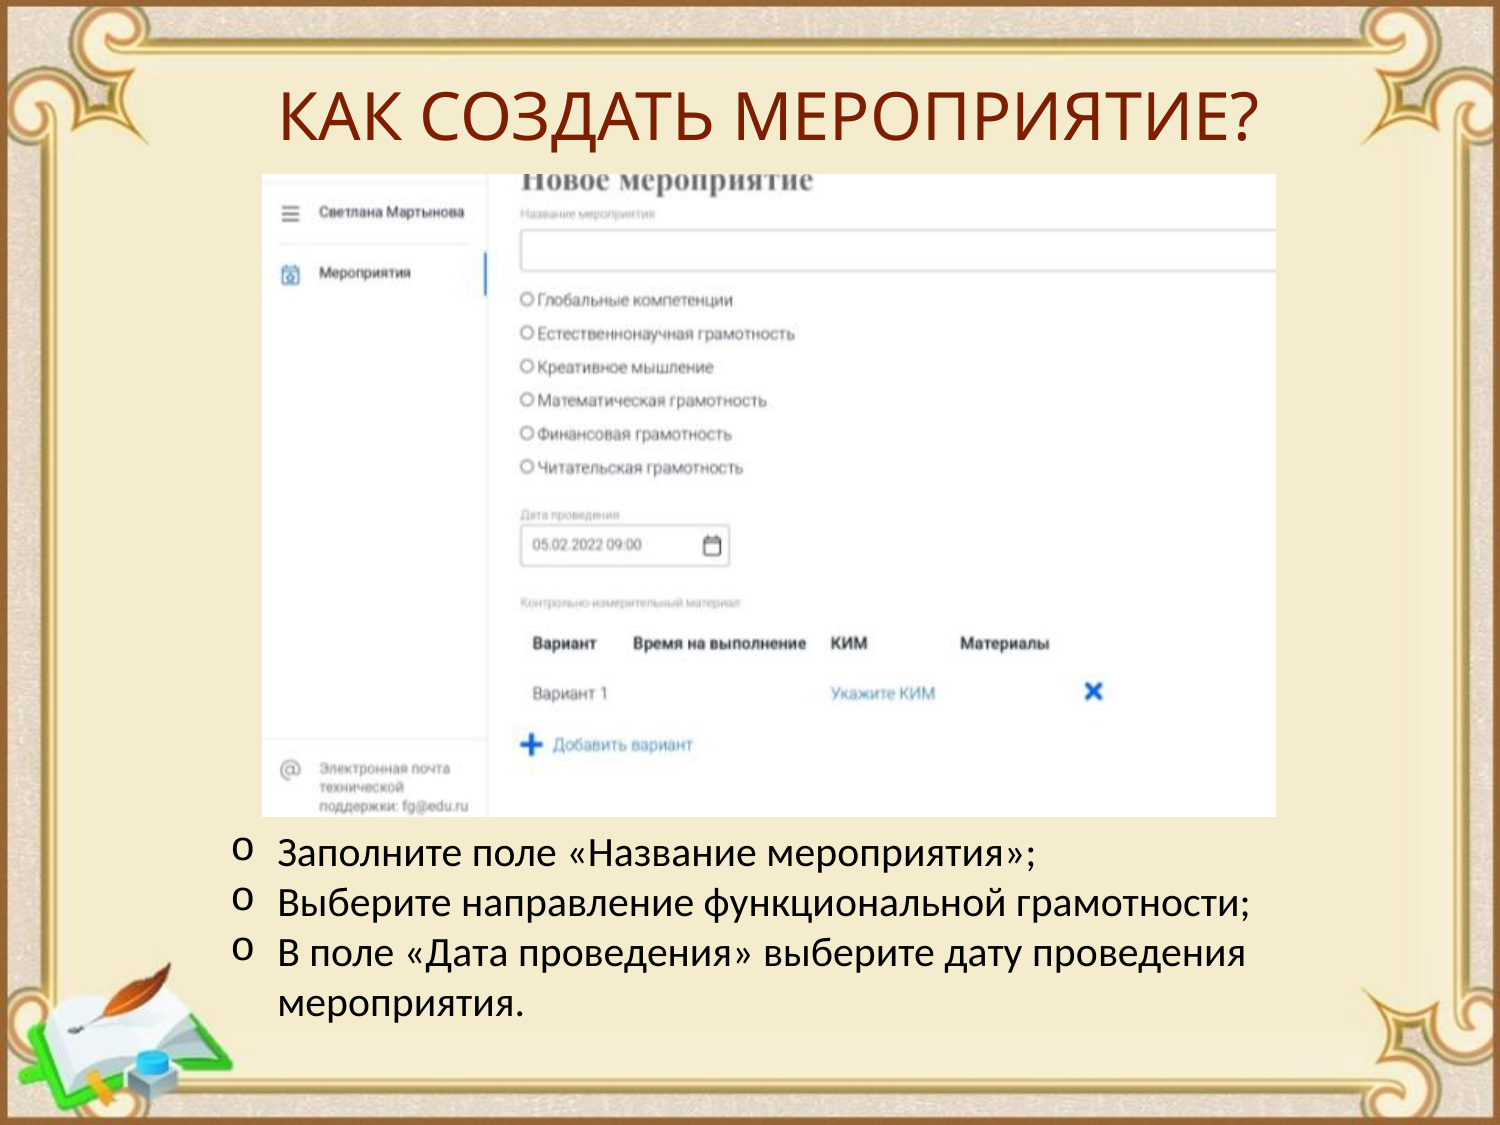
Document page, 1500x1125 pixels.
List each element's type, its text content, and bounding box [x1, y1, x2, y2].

title КАК СОЗДАТЬ МЕРОПРИЯТИЕ? [187, 52, 1350, 163]
list Заполните поле «Название мероприятия»; Выберите направление функциональной грамотности; В поле «Дата проведения» выберите дату проведения мероприятия. [215, 816, 1385, 1056]
picture [0, 0, 1500, 1125]
